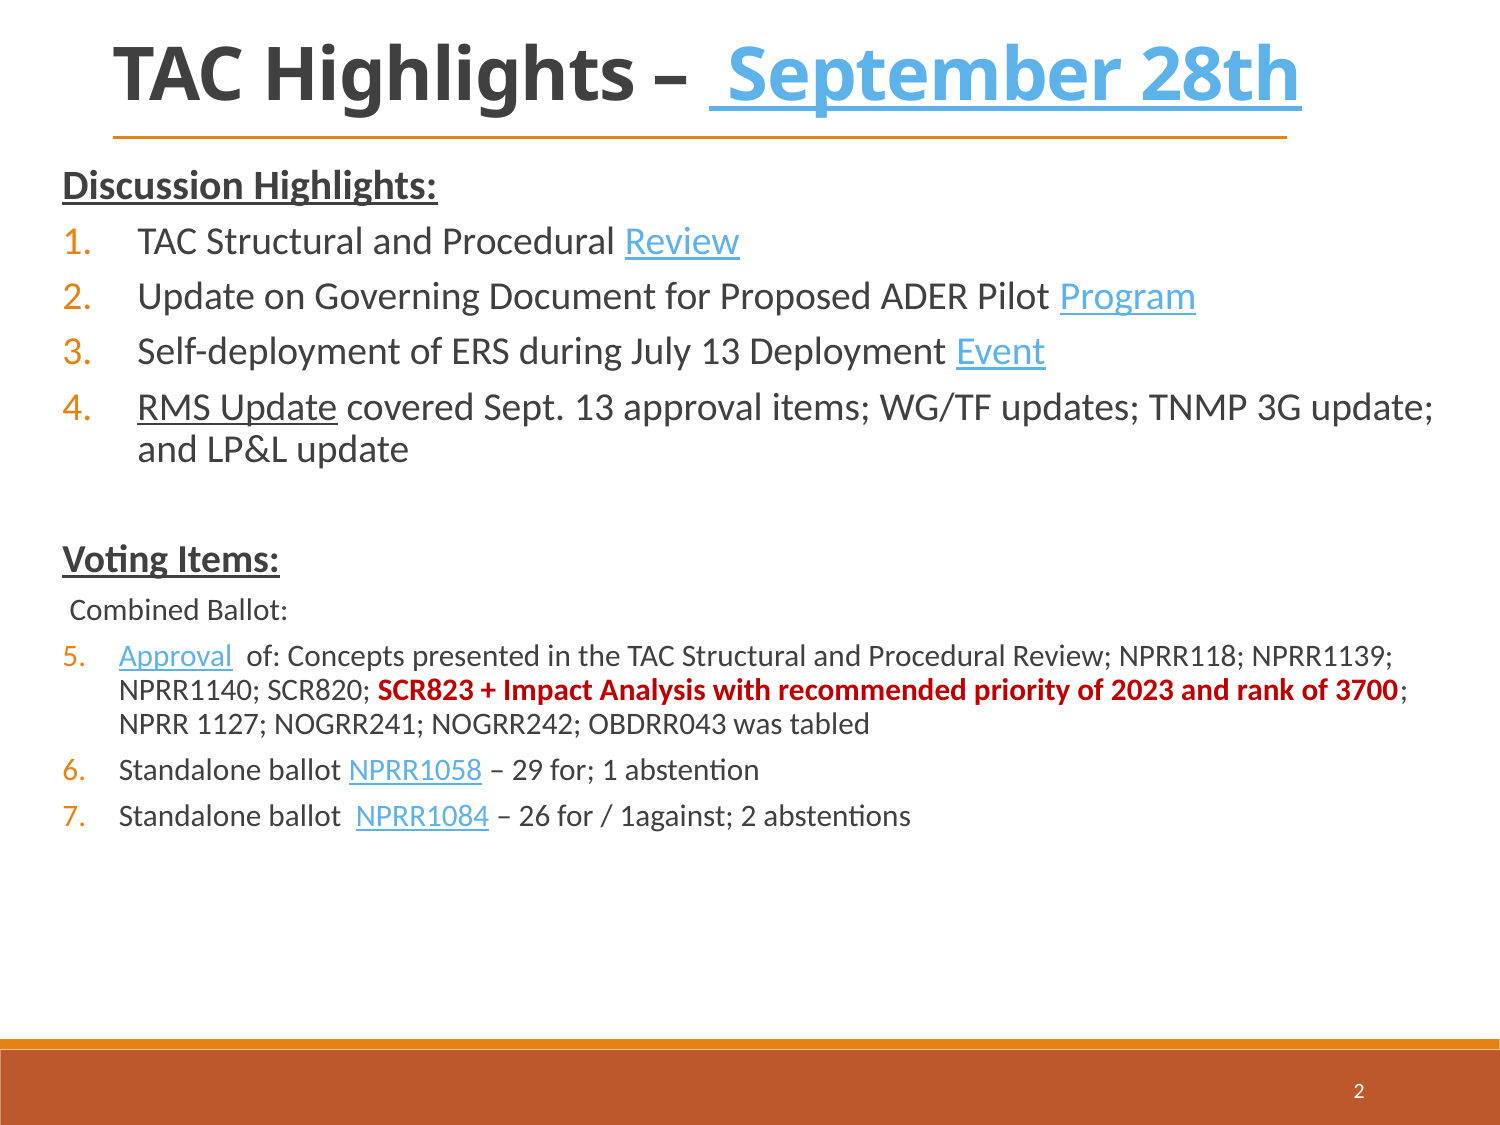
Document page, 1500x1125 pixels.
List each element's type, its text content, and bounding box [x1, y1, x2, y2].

list Discussion Highlights: TAC Structural and Procedural Review Update on Governing Document for Proposed ADER Pilot Program Self-deployment of ERS during July 13 Deployment Event RMS Update covered Sept. 13 approval items; WG/TF updates; TNMP 3G update; and LP&L update Voting Items: Combined Ballot: Approval of: Concepts presented in the TAC Structural and Procedural Review; NPRR118; NPRR1139; NPRR1140; SCR820; SCR823 + Impact Analysis with recommended priority of 2023 and rank of 3700; NPRR 1127; NOGRR241; NOGRR242; OBDRR043 was tabled Standalone ballot NPRR1058 – 29 for; 1 abstention Standalone ballot NPRR1084 – 26 for / 1against; 2 abstentions [62, 137, 1475, 1038]
slide_number 2 [1218, 1059, 1380, 1120]
title TAC Highlights – September 28th [97, 19, 1332, 125]
